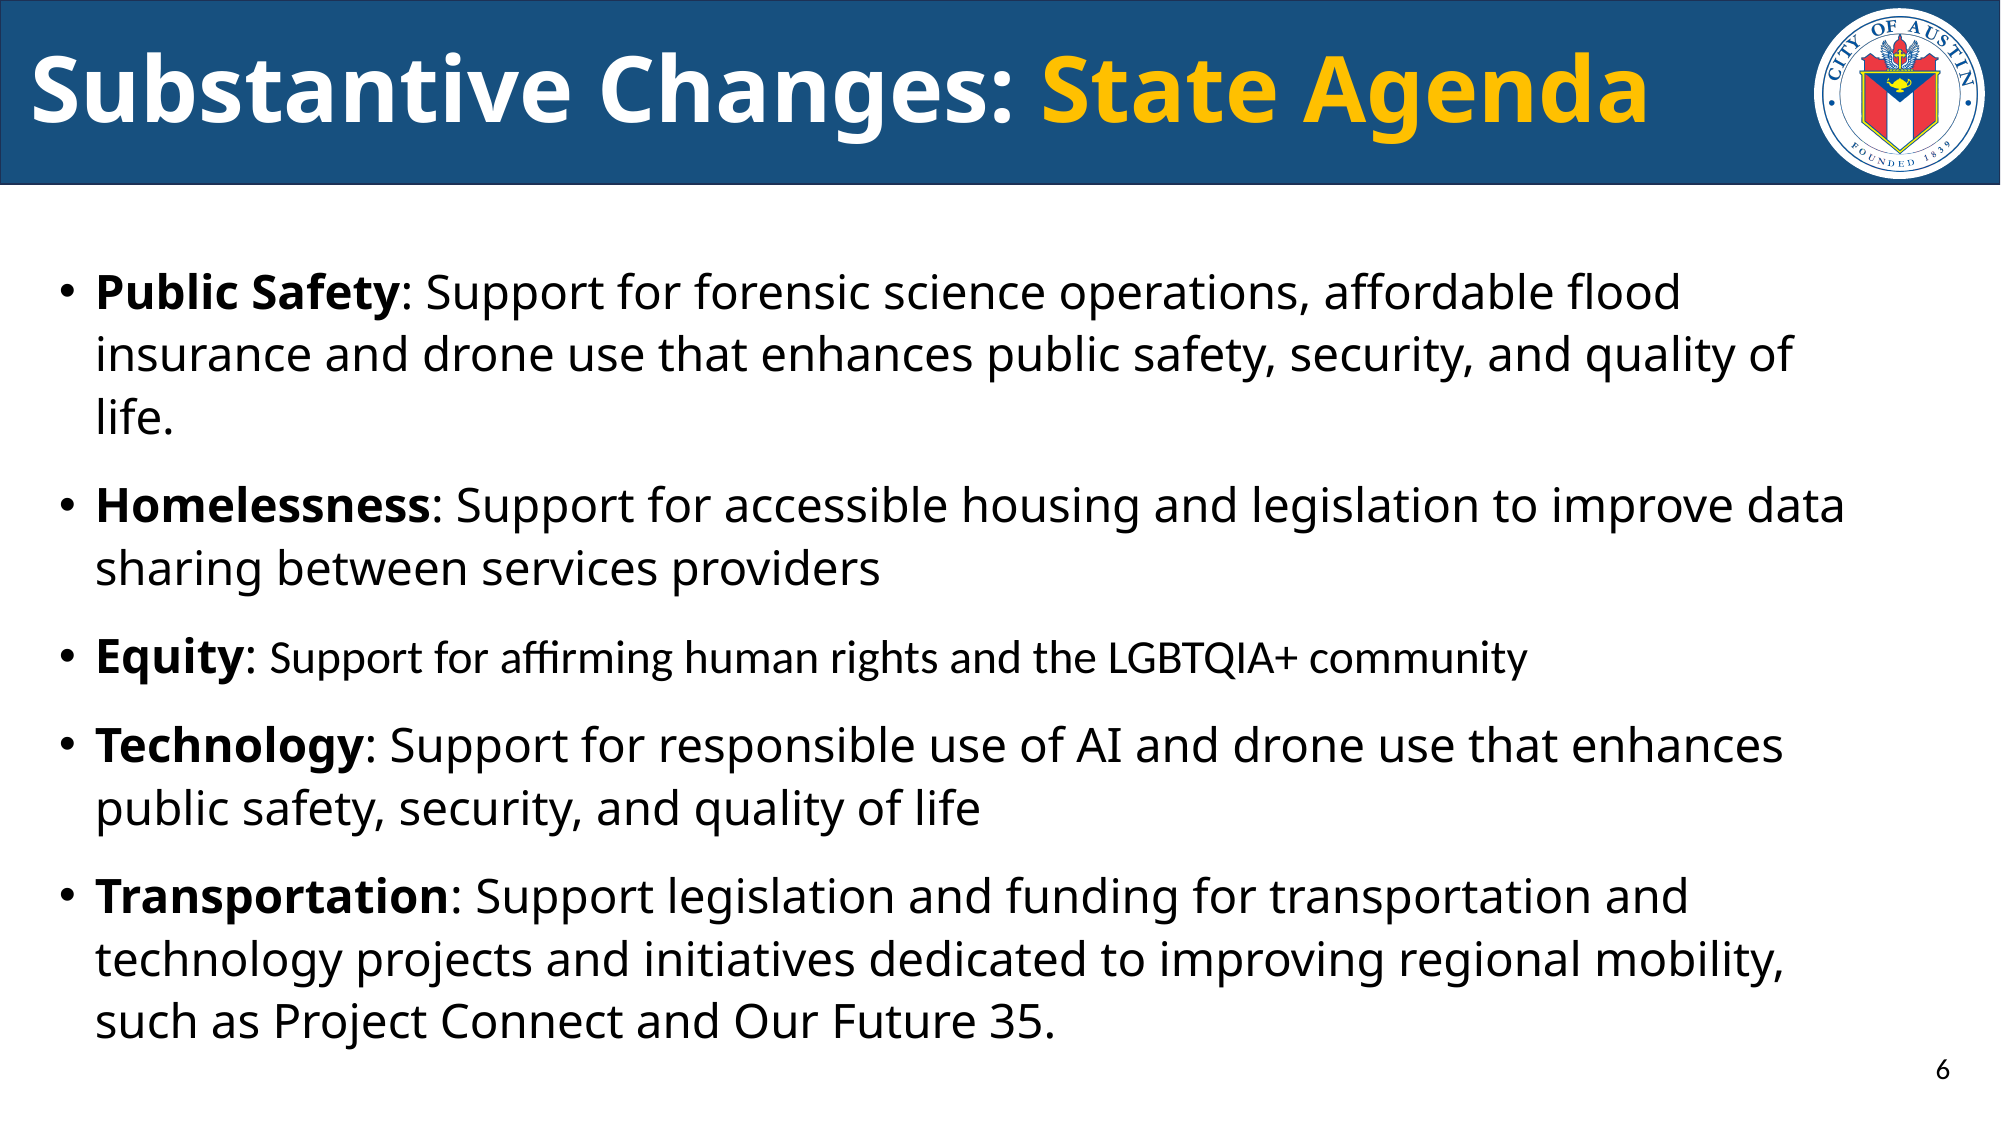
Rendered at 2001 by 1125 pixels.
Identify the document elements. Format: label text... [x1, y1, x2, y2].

slide_number 5 [1515, 1042, 1966, 1103]
list Public Safety: Support for forensic science operations, affordable flood insurance and drone use that enhances public safety, security, and quality of life. Homelessness: Support for accessible housing and legislation to improve data sharing between services providers Equity: Support for affirming human rights and the LGBTQIA+ community Technology: Support for responsible use of AI and drone use that enhances public safety, security, and quality of life Transportation: Support legislation and funding for transportation and technology projects and initiatives dedicated to improving regional mobility, such as Project Connect and Our Future 35. [44, 248, 1890, 1064]
picture [1822, 16, 1978, 172]
title Substantive Changes: State Agenda [15, 8, 1741, 178]
